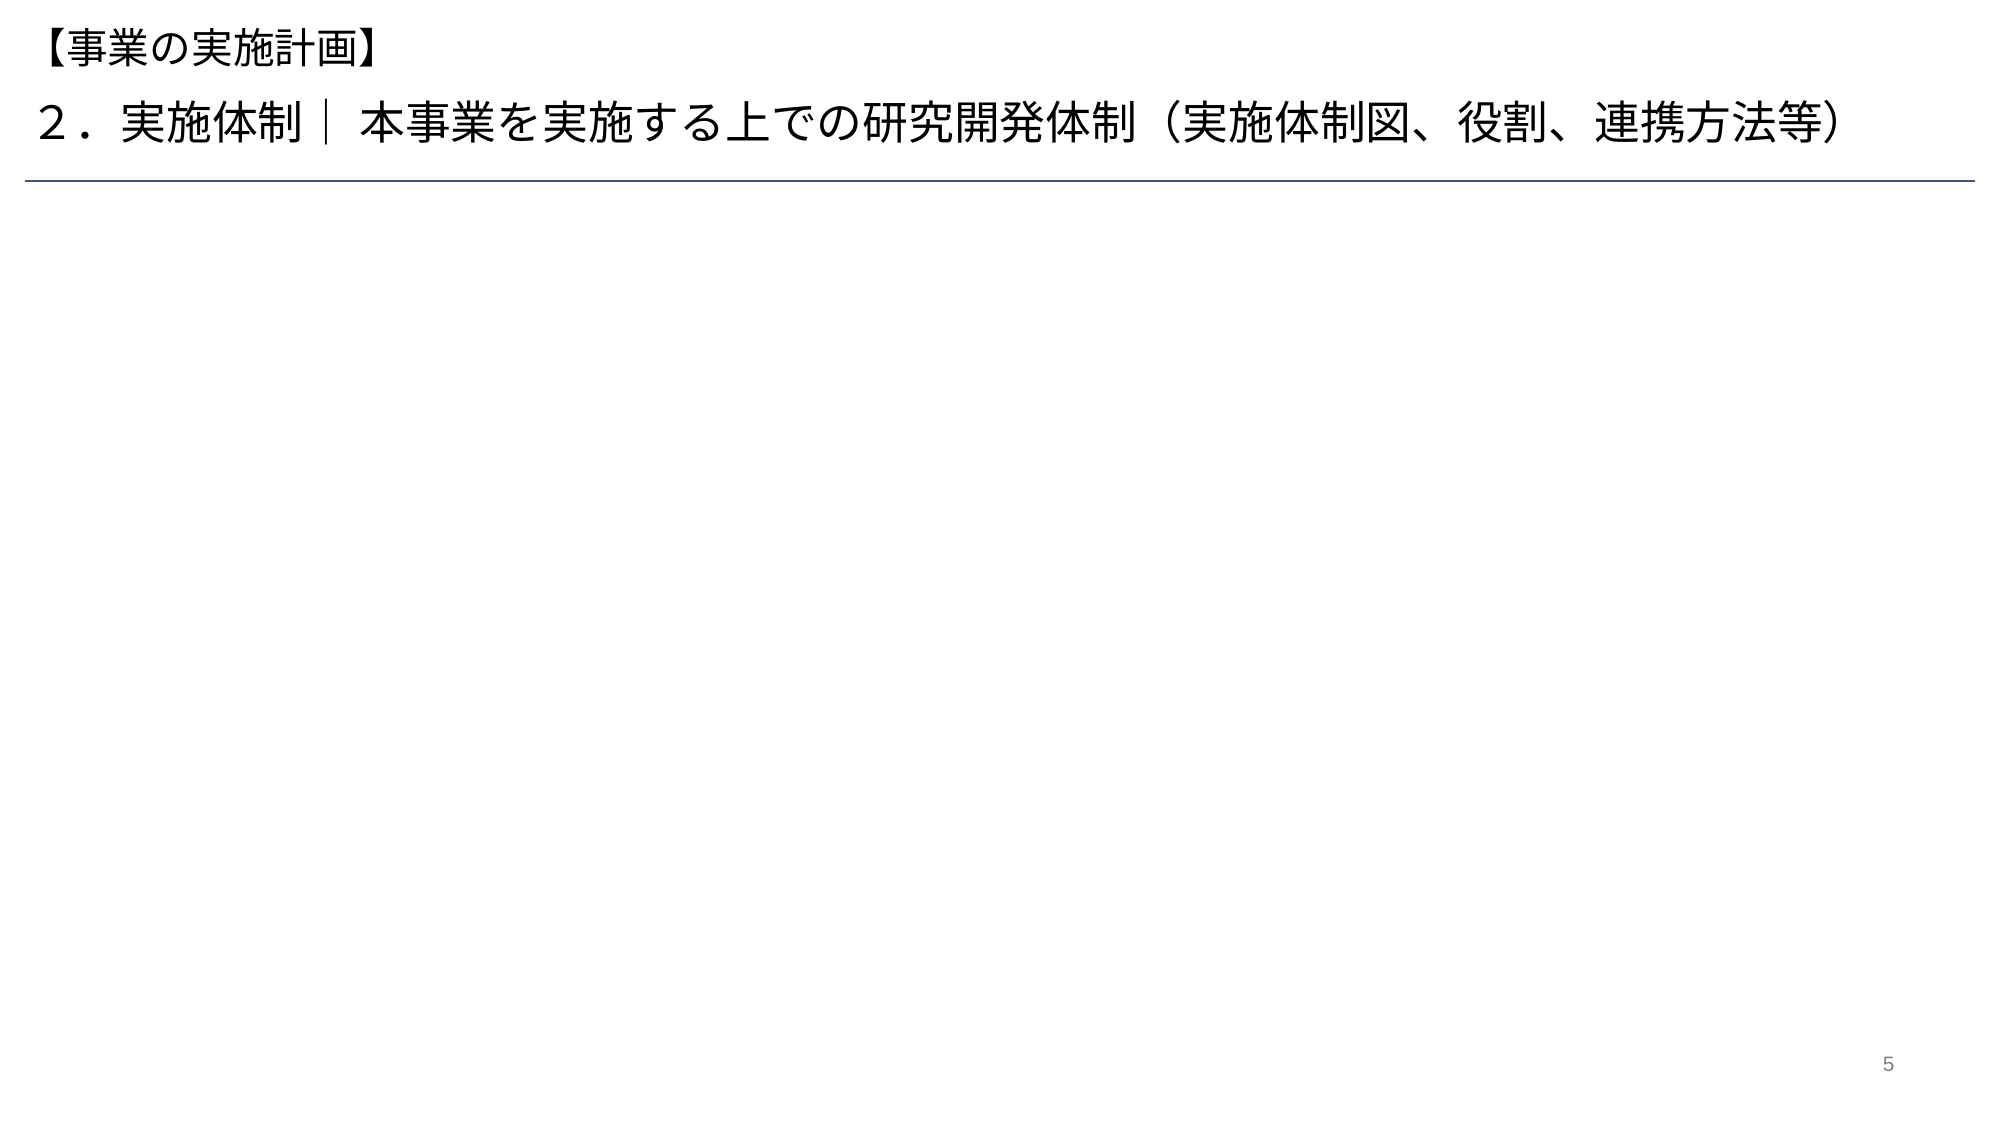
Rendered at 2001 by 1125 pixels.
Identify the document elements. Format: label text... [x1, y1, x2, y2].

text_box ２．実施体制｜ 本事業を実施する上での研究開発体制（実施体制図、役割、連携方法等） [29, 99, 1969, 150]
text_box 【事業の実施計画】 [24, 27, 1818, 73]
